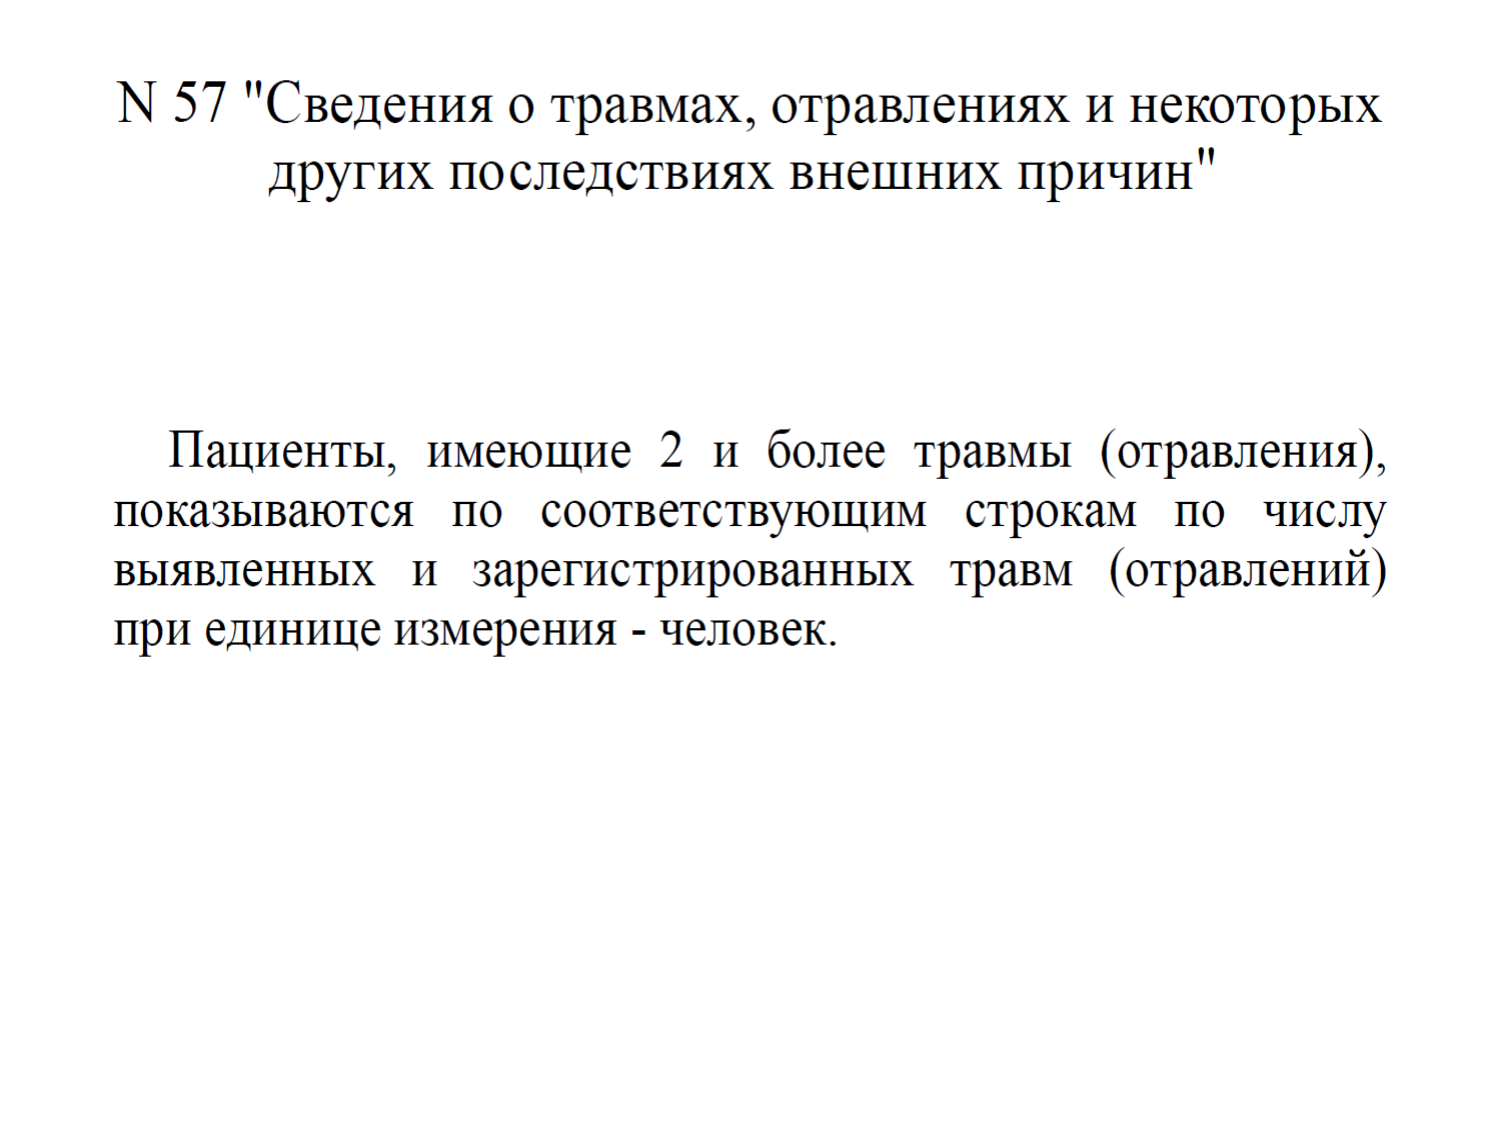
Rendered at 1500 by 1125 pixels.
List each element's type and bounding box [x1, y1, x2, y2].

list [0, 0, 1500, 918]
